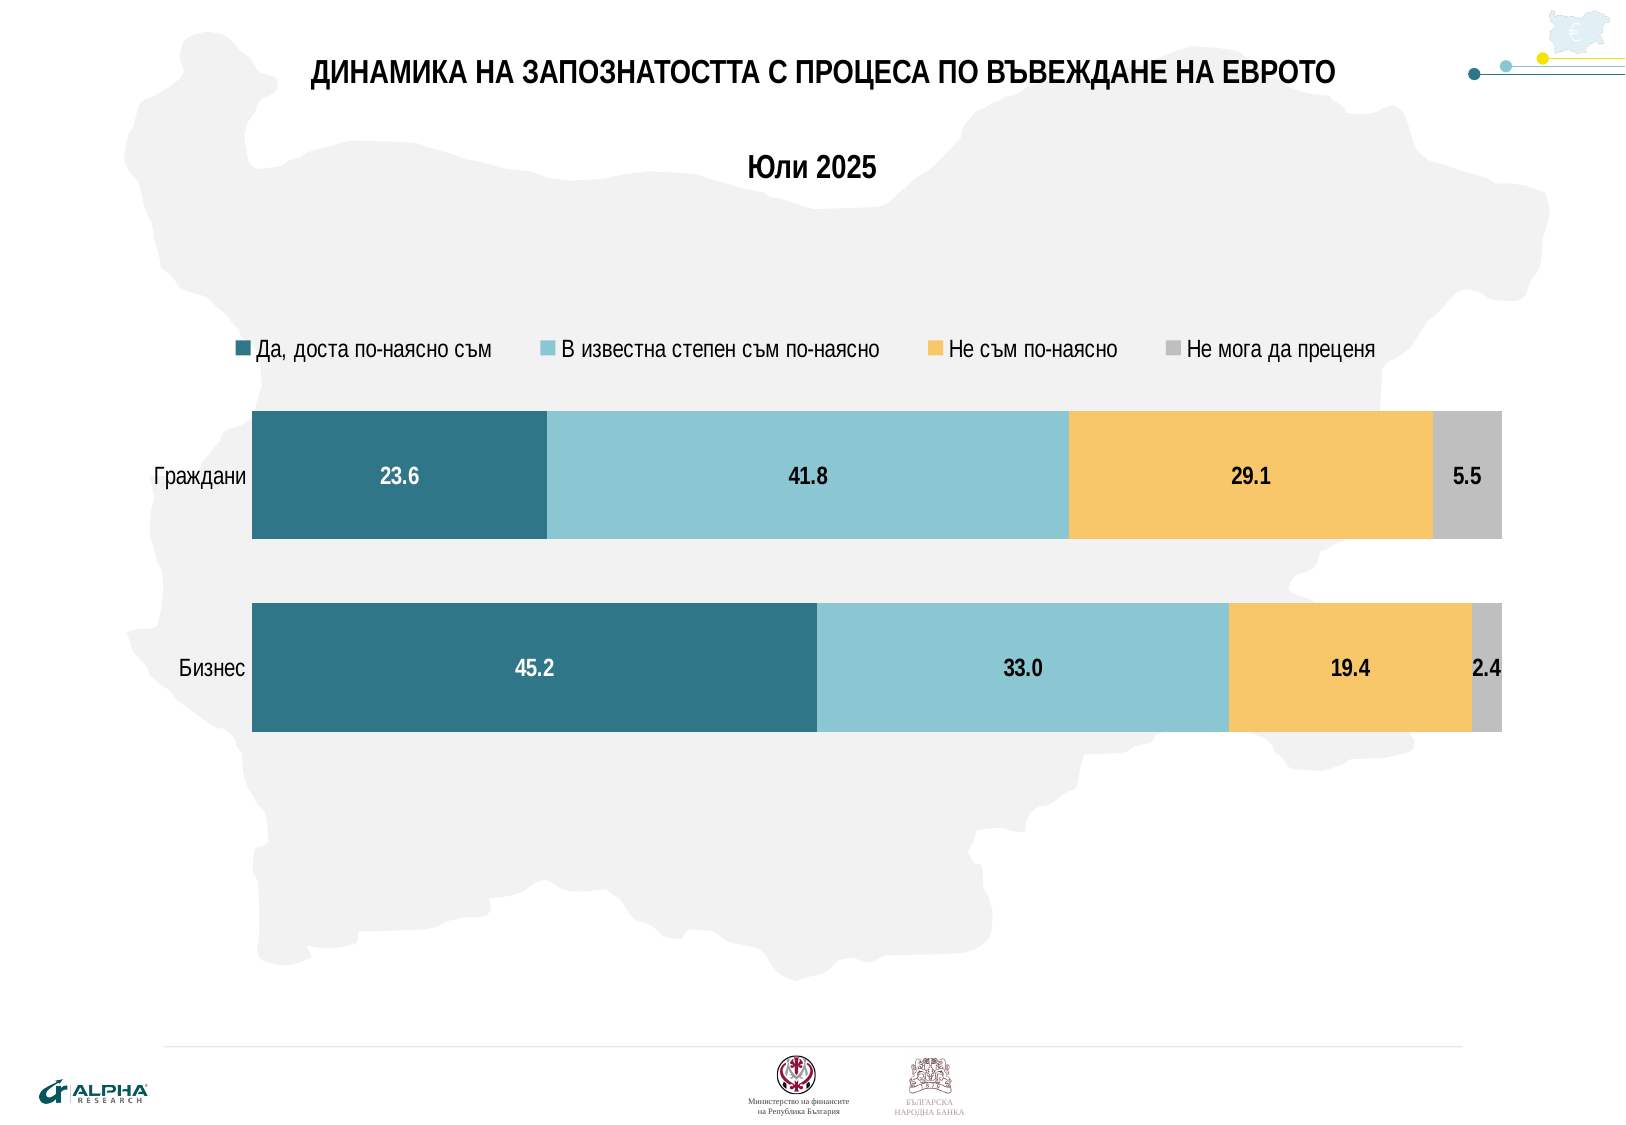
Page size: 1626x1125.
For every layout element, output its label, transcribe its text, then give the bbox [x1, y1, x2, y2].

text_box Юли 2025 [685, 137, 940, 193]
picture [776, 1054, 816, 1095]
chart [63, 210, 1520, 787]
picture [39, 1079, 148, 1104]
text_box Динамика на запознатостта с процеса по въвеждане на еврото [214, 42, 1442, 97]
picture [904, 1049, 956, 1100]
picture [1549, 10, 1610, 54]
